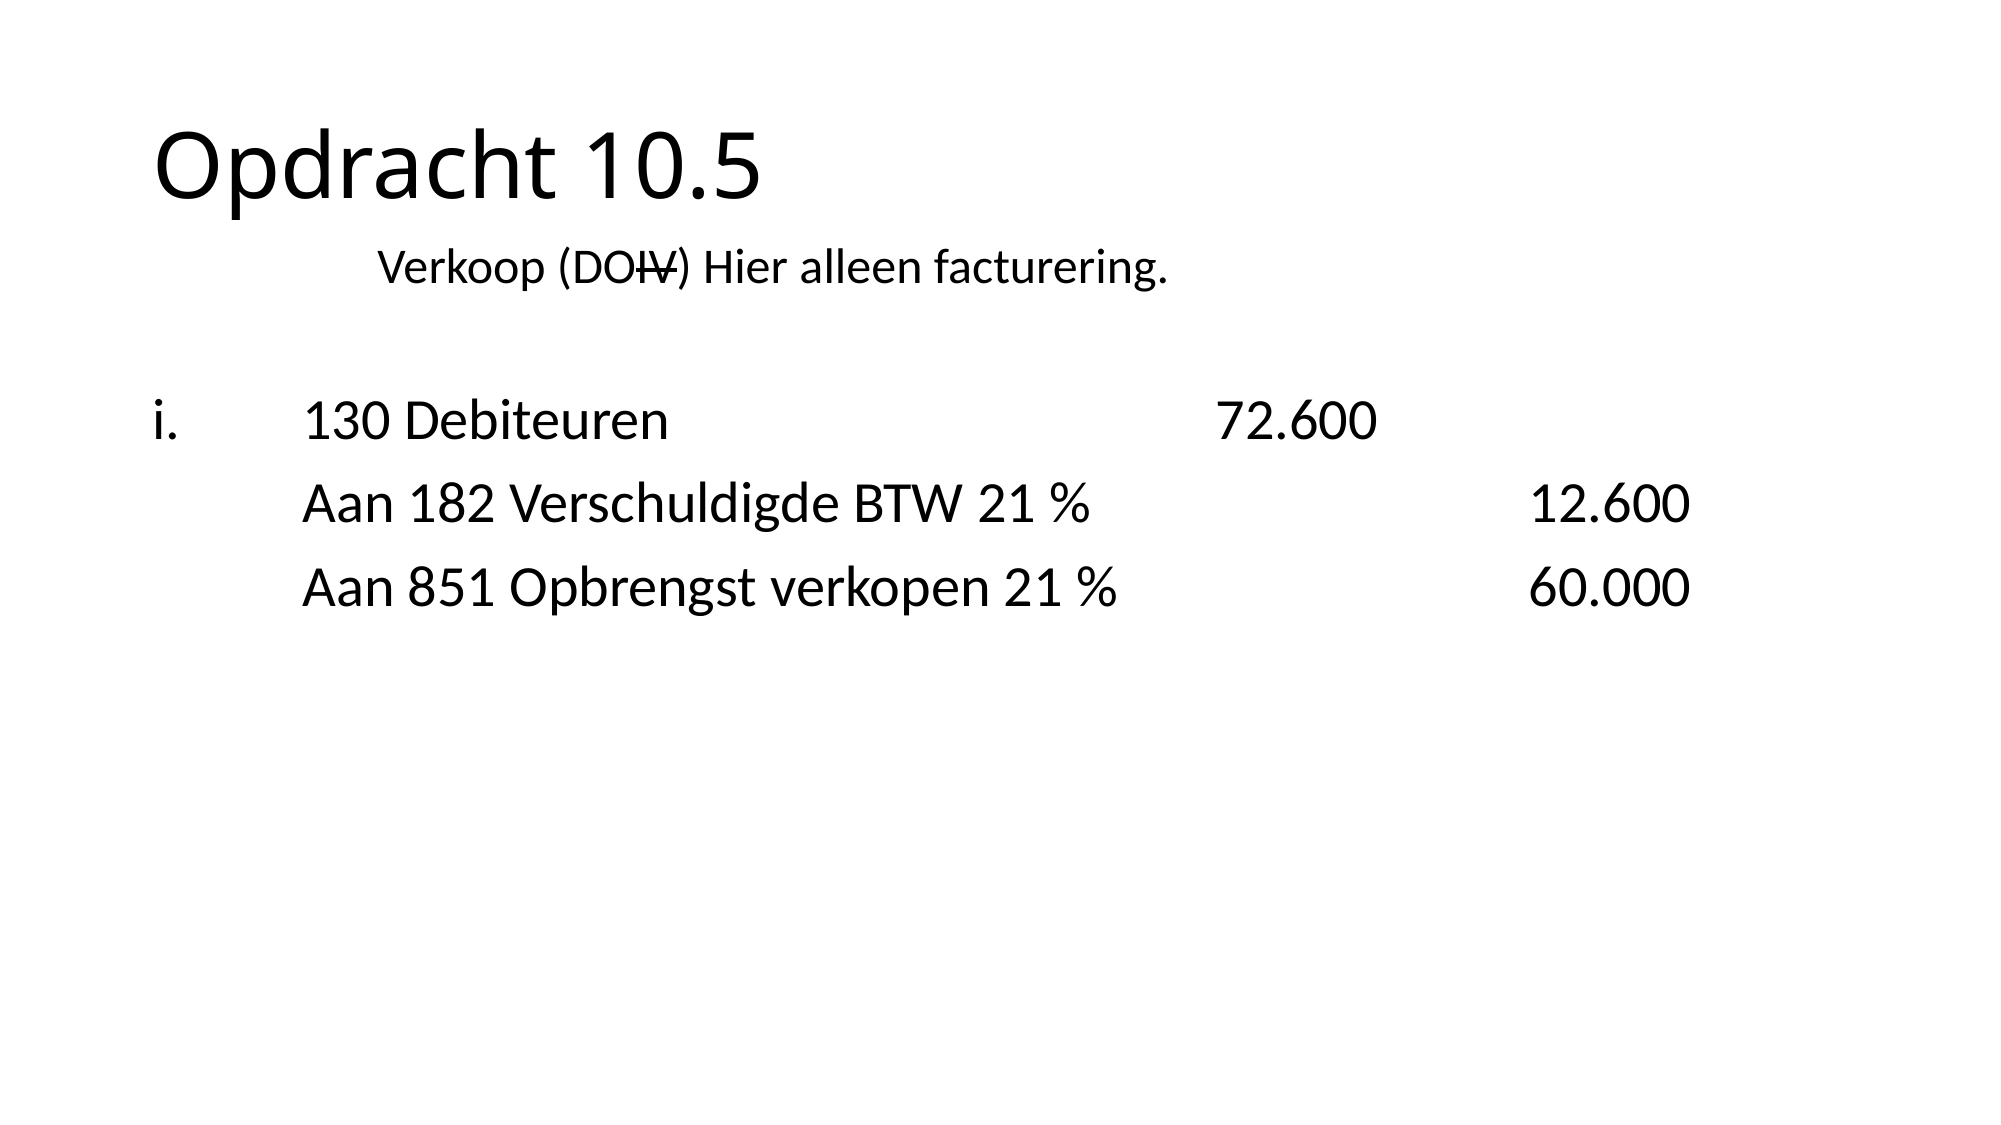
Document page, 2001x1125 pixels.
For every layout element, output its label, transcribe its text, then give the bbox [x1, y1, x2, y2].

list Verkoop (DOIV) Hier alleen facturering. i. 130 Debiteuren 72.600 Aan 182 Verschuldigde BTW 21 % 12.600 Aan 851 Opbrengst verkopen 21 % 60.000 [137, 233, 1863, 1084]
title Opdracht 10.5 [137, 59, 1863, 233]
